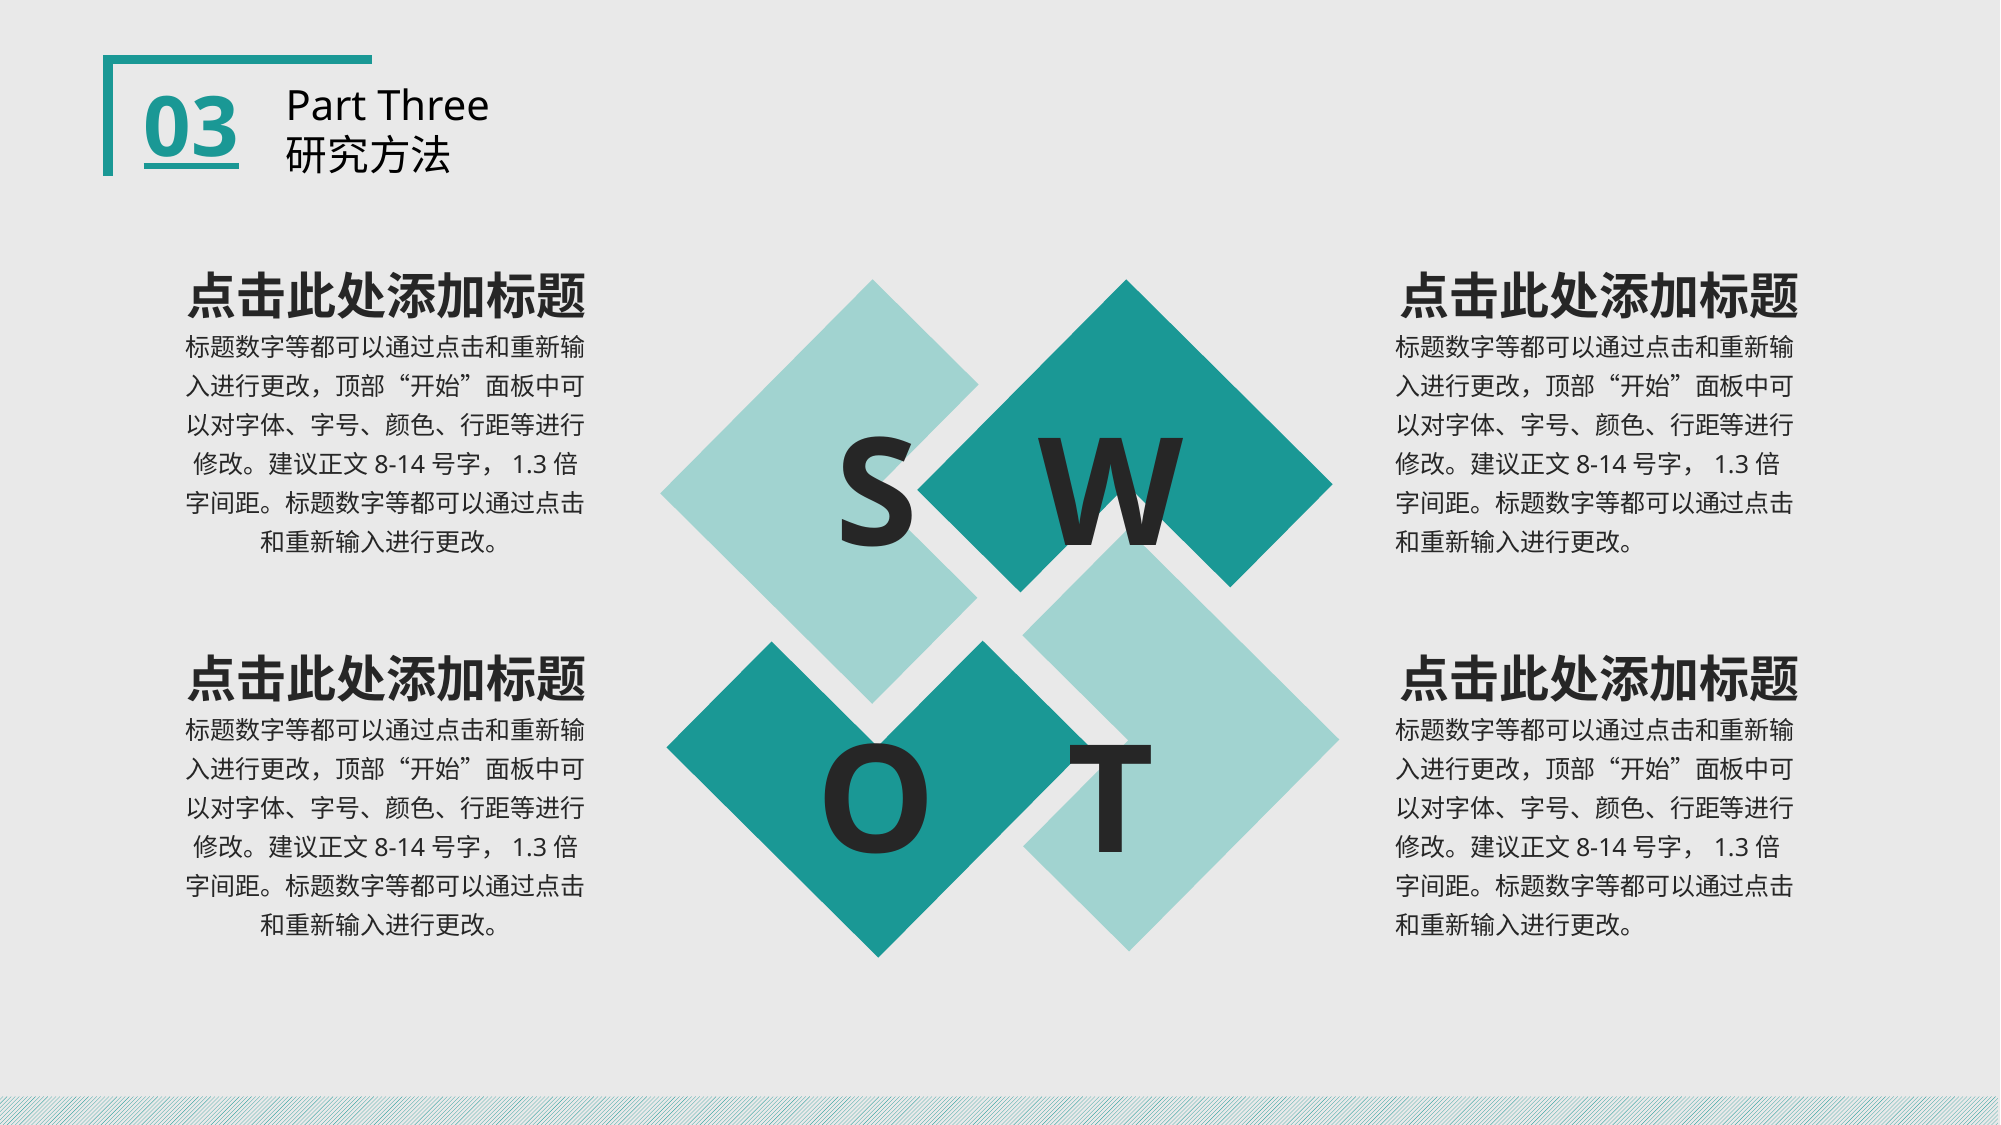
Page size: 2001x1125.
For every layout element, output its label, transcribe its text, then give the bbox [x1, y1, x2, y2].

text_box 03 [128, 66, 271, 181]
text_box S [820, 388, 933, 583]
text_box [658, 277, 981, 694]
text_box Part Three 研究方法 [270, 71, 631, 186]
text_box T [1052, 694, 1170, 890]
text_box [808, 890, 947, 960]
text_box 点击此处添加标题 [1384, 640, 1815, 698]
text_box O [801, 694, 952, 890]
text_box [928, 639, 1052, 885]
text_box 点击此处添加标题 [171, 257, 602, 315]
text_box 点击此处添加标题 [171, 640, 602, 698]
text_box [933, 277, 1335, 594]
text_box 标题数字等都可以通过点击和重新输入进行更改，顶部“开始”面板中可以对字体、字号、颜色、行距等进行修改。建议正文8-14号字，1.3倍字间距。标题数字等都可以通过点击和重新输入进行更改。 [1380, 698, 1817, 947]
text_box [664, 639, 826, 883]
text_box 标题数字等都可以通过点击和重新输入进行更改，顶部“开始”面板中可以对字体、字号、颜色、行距等进行修改。建议正文8-14号字，1.3倍字间距。标题数字等都可以通过点击和重新输入进行更改。 [167, 698, 604, 947]
text_box 标题数字等都可以通过点击和重新输入进行更改，顶部“开始”面板中可以对字体、字号、颜色、行距等进行修改。建议正文8-14号字，1.3倍字间距。标题数字等都可以通过点击和重新输入进行更改。 [1380, 315, 1817, 564]
text_box 标题数字等都可以通过点击和重新输入进行更改，顶部“开始”面板中可以对字体、字号、颜色、行距等进行修改。建议正文8-14号字，1.3倍字间距。标题数字等都可以通过点击和重新输入进行更改。 [167, 315, 604, 564]
text_box 点击此处添加标题 [1384, 257, 1815, 315]
text_box [1020, 583, 1341, 953]
text_box W [1023, 388, 1199, 583]
